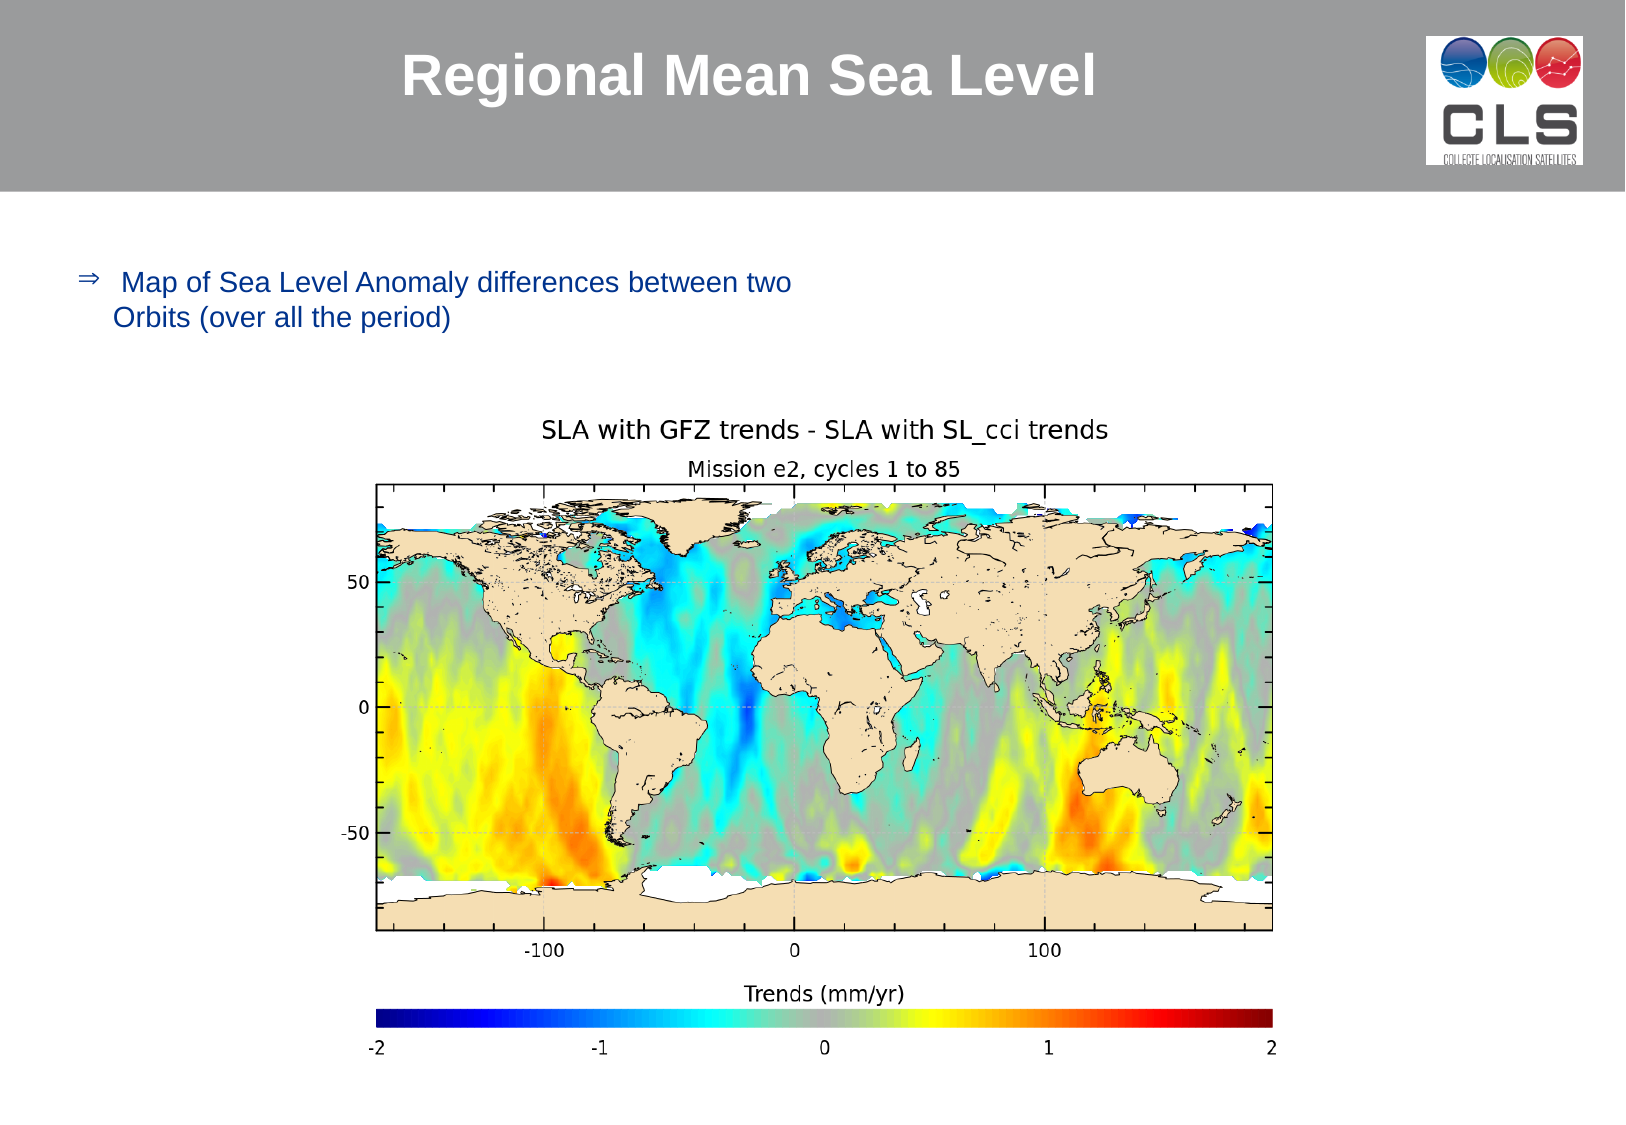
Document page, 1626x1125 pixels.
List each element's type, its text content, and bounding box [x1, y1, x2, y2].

text_box Regional Mean Sea Level [386, 40, 1162, 119]
picture [1426, 36, 1583, 165]
picture [265, 387, 1325, 1092]
text_box Map of Sea Level Anomaly differences between two Orbits (over all the period) [62, 220, 841, 376]
